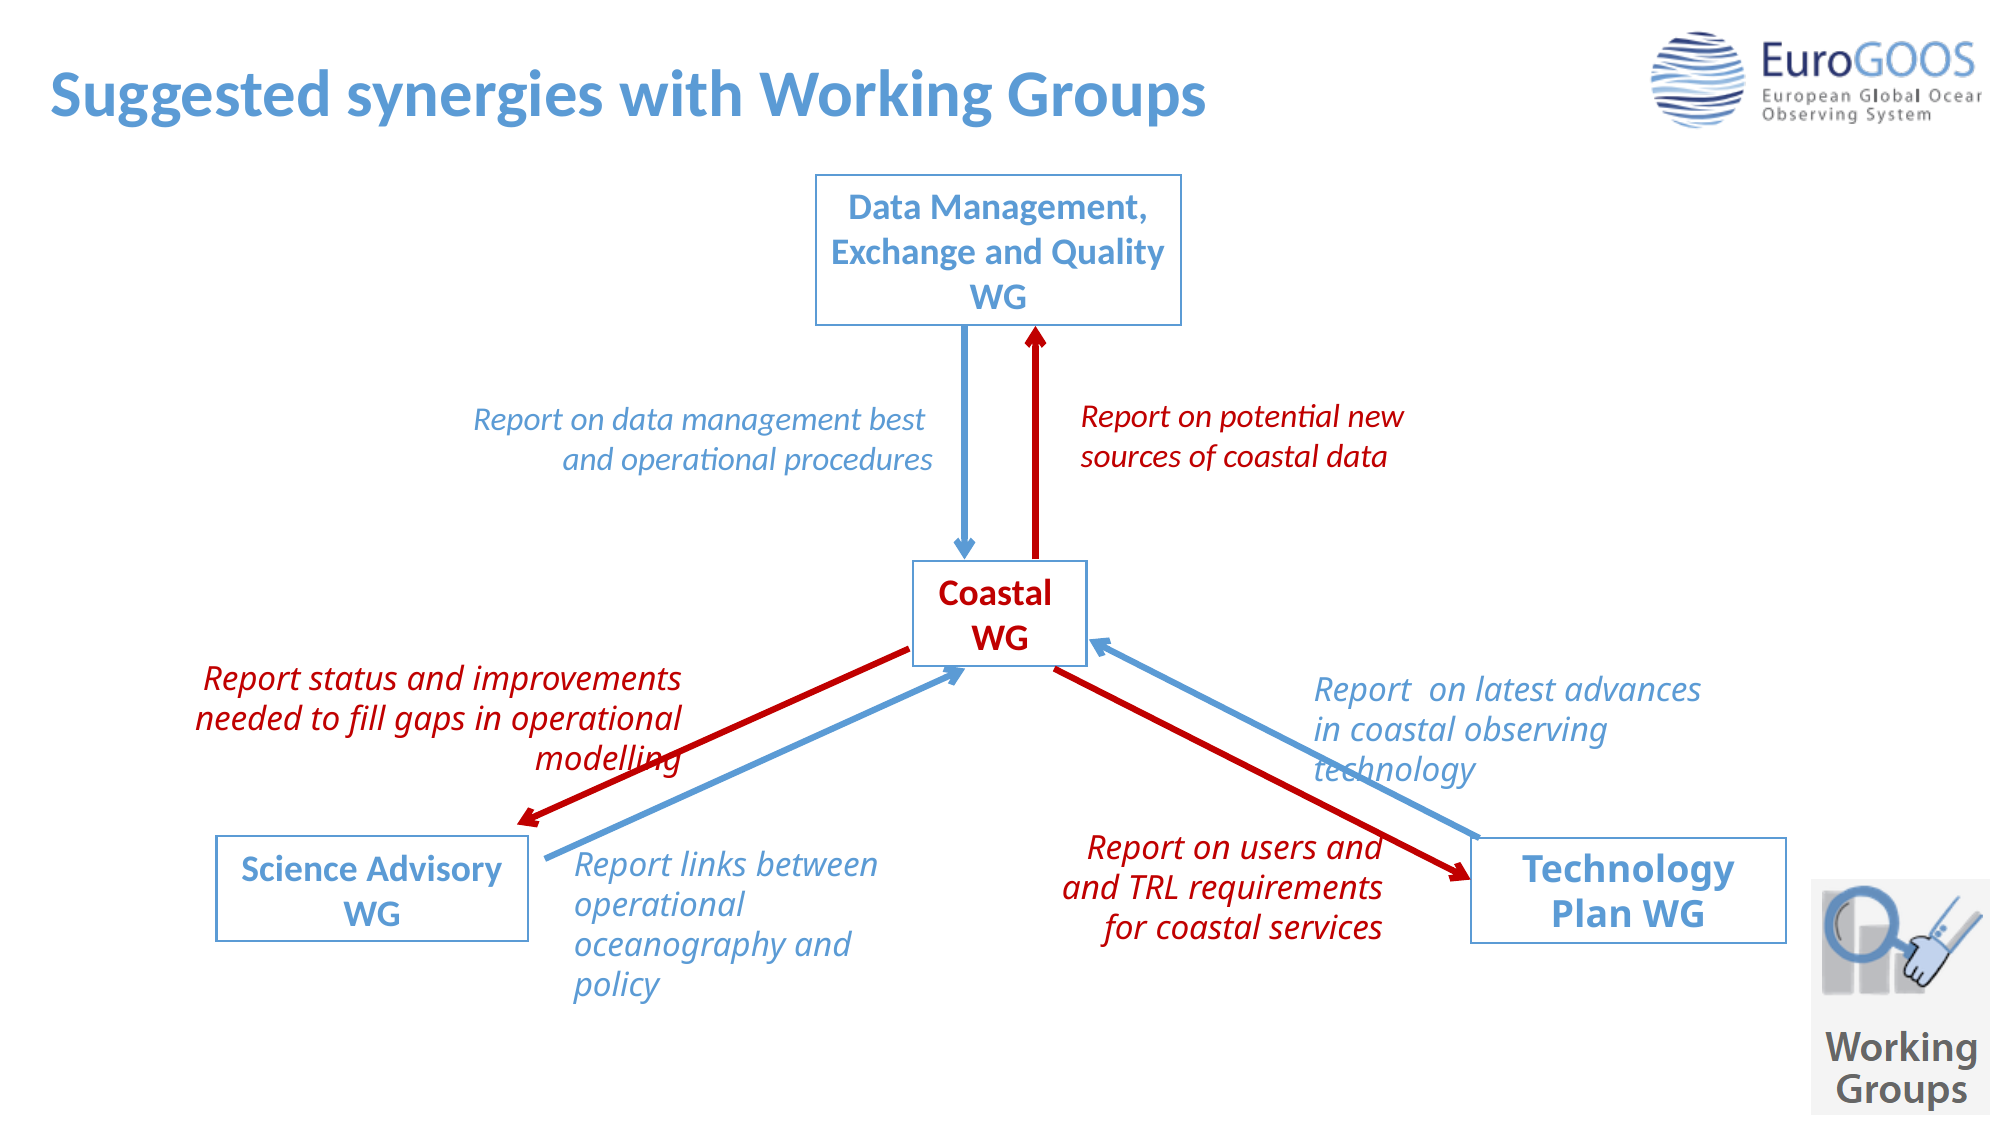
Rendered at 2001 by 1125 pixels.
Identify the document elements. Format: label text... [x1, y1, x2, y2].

text_box Report on potential new sources of coastal data [1065, 386, 1494, 482]
picture [1811, 879, 1990, 1115]
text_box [516, 648, 910, 825]
text_box Report on users and and TRL requirements for coastal services [1032, 818, 1399, 954]
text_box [544, 668, 966, 859]
text_box Report on latest advances in coastal observing technology [1480, 661, 1740, 796]
text_box Suggested synergies with Working Groups [35, 42, 1939, 138]
text_box Report on data management best and operational procedures [445, 389, 949, 485]
text_box Data Management, Exchange and Quality WG [815, 174, 1182, 326]
text_box Coastal WG [912, 560, 1088, 667]
text_box Technology Plan WG [1470, 837, 1787, 944]
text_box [1054, 668, 1471, 880]
text_box Science Advisory WG [215, 835, 529, 942]
text_box Report status and improvements needed to fill gaps in operational modelling [105, 649, 516, 785]
picture [1646, 24, 1982, 134]
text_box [1088, 639, 1480, 838]
text_box Report links between operational oceanography and policy [558, 859, 952, 1011]
